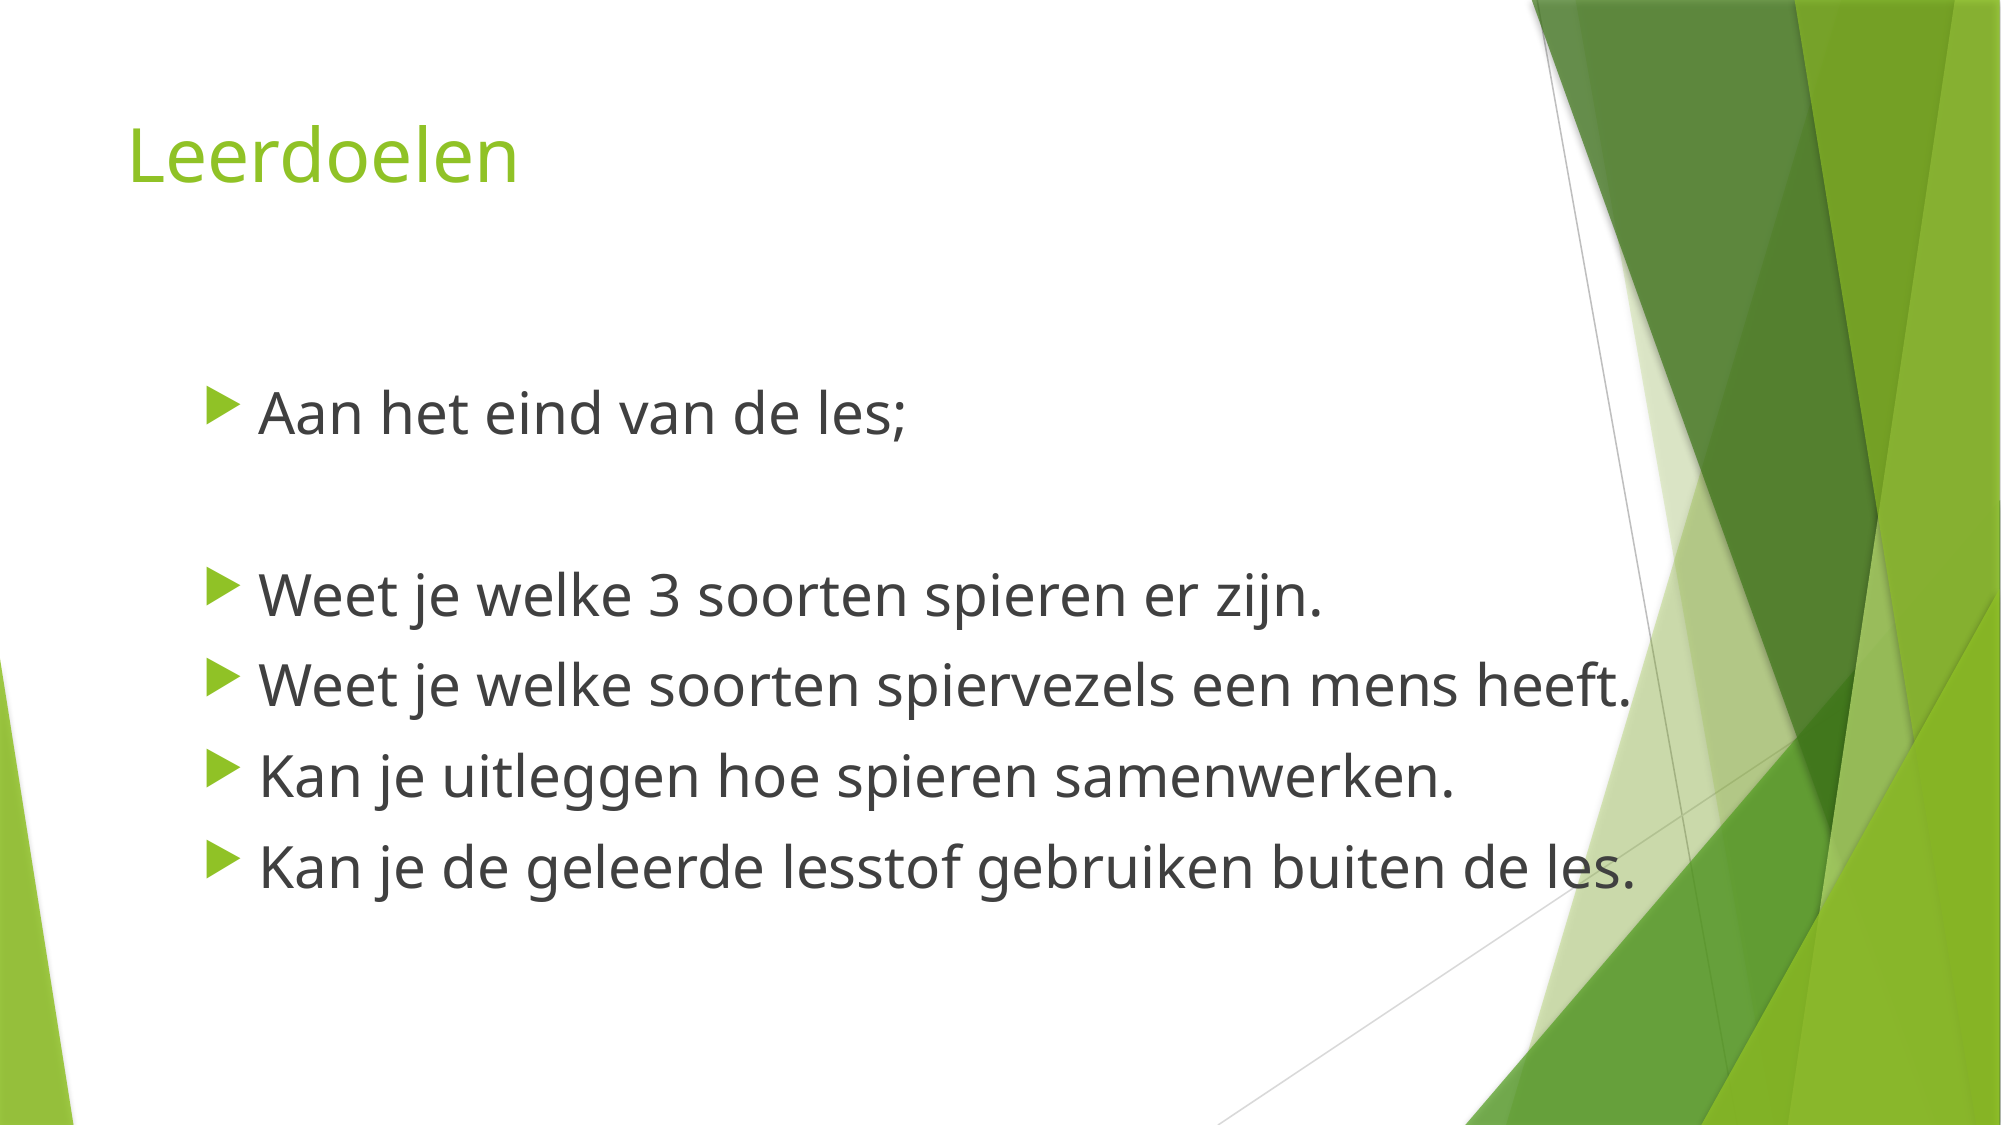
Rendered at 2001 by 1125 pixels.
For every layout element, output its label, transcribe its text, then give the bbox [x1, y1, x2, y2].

list Aan het eind van de les; Weet je welke 3 soorten spieren er zijn. Weet je welke soorten spiervezels een mens heeft. Kan je uitleggen hoe spieren samenwerken. Kan je de geleerde lesstof gebruiken buiten de les. [187, 369, 1813, 1005]
title Leerdoelen [111, 99, 1522, 317]
